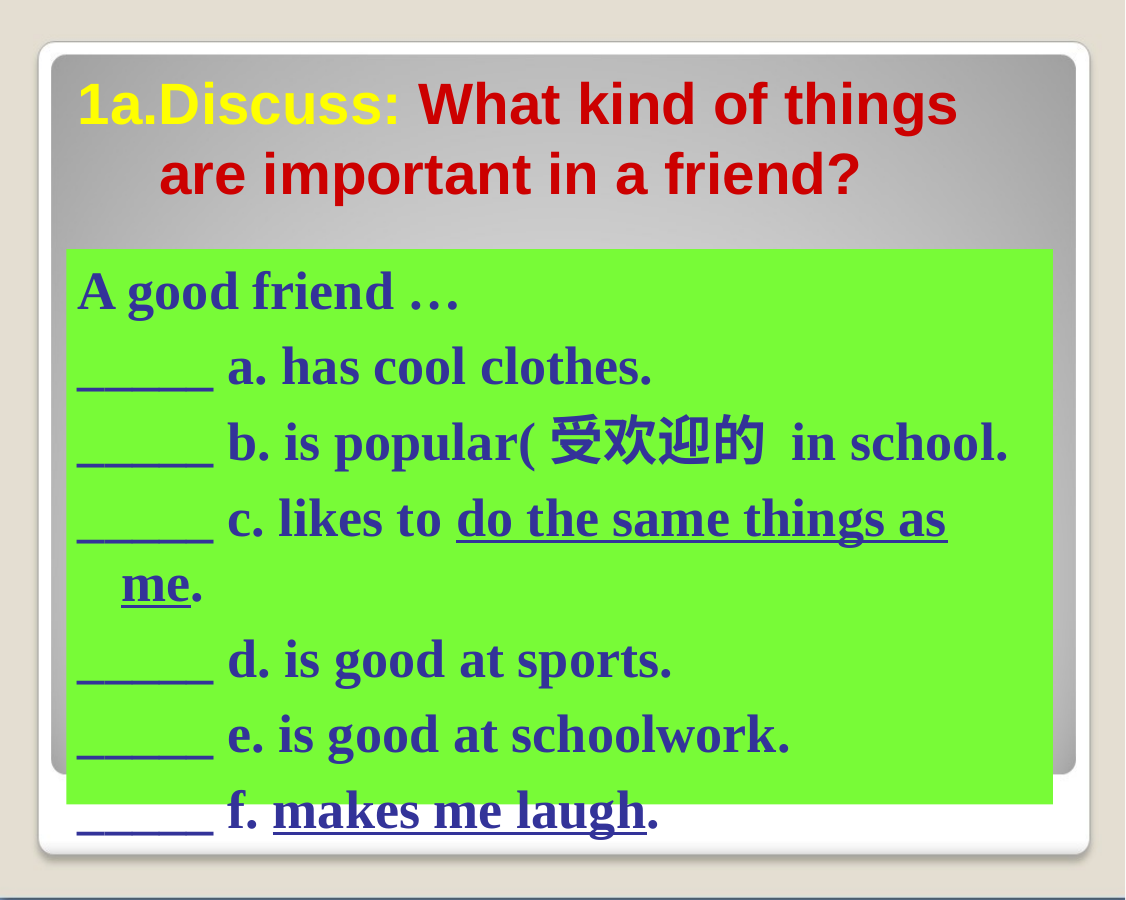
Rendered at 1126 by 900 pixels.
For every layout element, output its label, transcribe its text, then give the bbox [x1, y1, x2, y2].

list A good friend … _____ a. has cool clothes. _____ b. is popular(受欢迎的 in school. _____ c. likes to do the same things as me. _____ d. is good at sports. _____ e. is good at schoolwork. _____ f. makes me laugh. [66, 249, 1053, 805]
picture [0, 0, 1126, 900]
text_box 1a.Discuss: What kind of things are important in a friend? [66, 60, 1012, 238]
